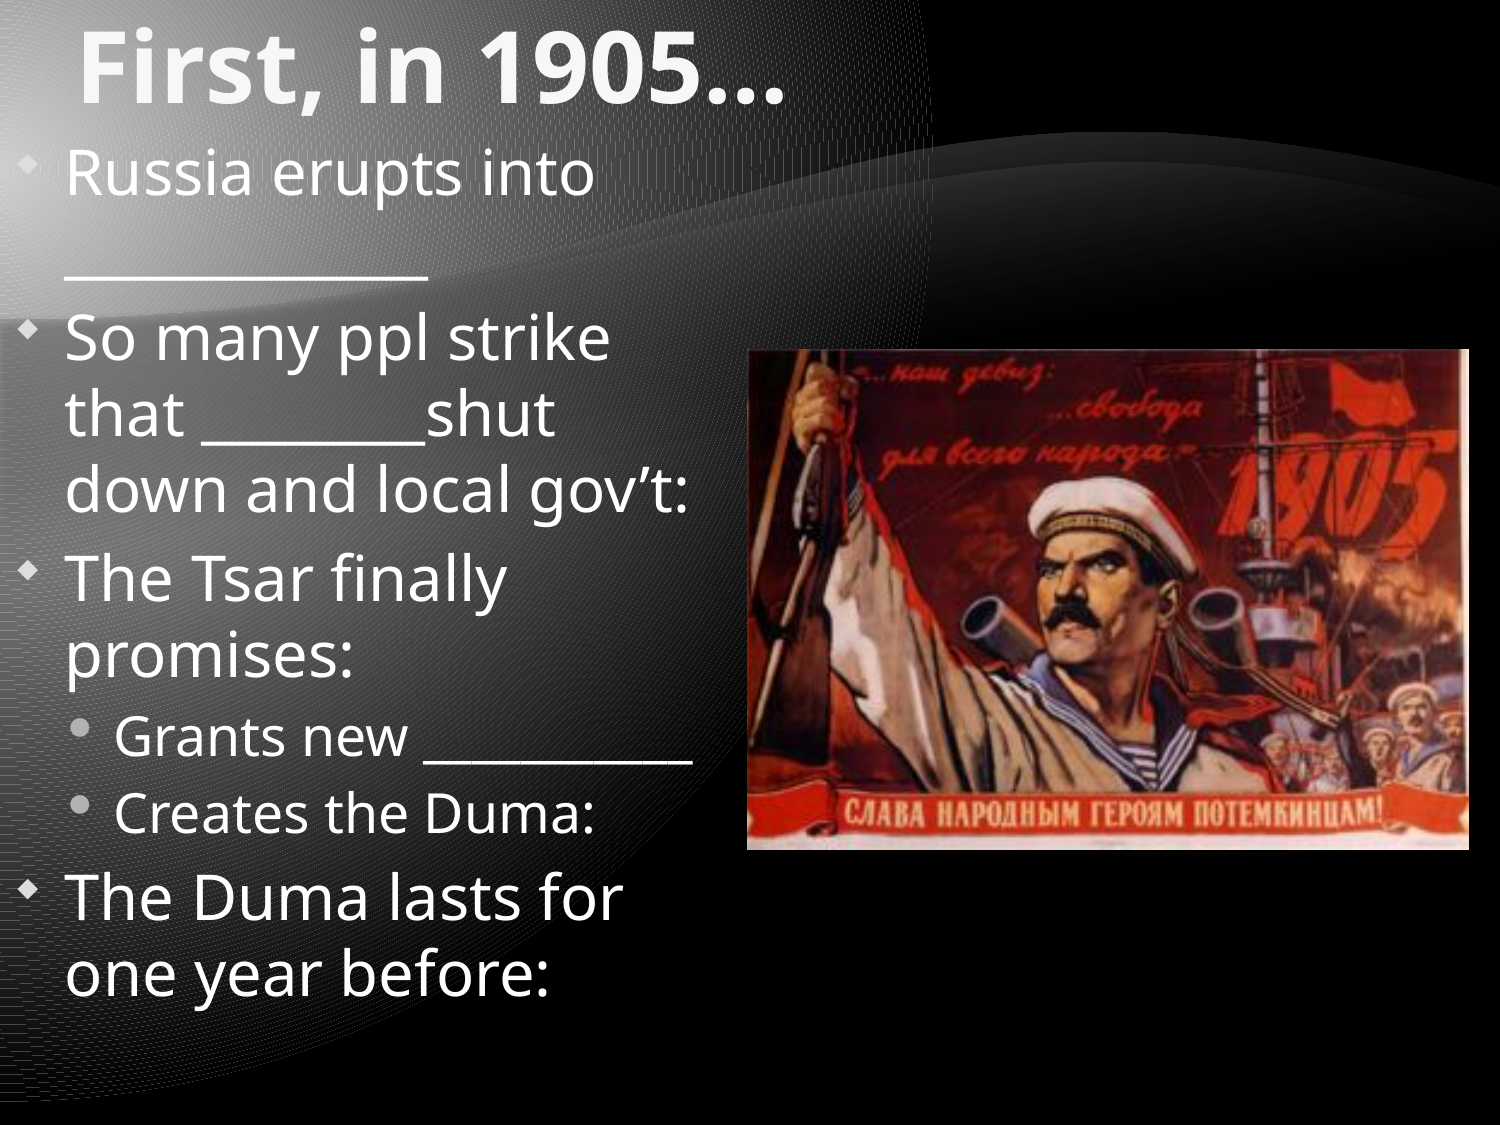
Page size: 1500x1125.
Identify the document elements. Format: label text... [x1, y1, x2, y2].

list Russia erupts into _____________ So many ppl strike that ________shut down and local gov’t: The Tsar finally promises: Grants new ___________ Creates the Duma: The Duma lasts for one year before: [0, 125, 738, 1125]
title First, in 1905… [75, 0, 1425, 125]
picture [747, 349, 1469, 851]
